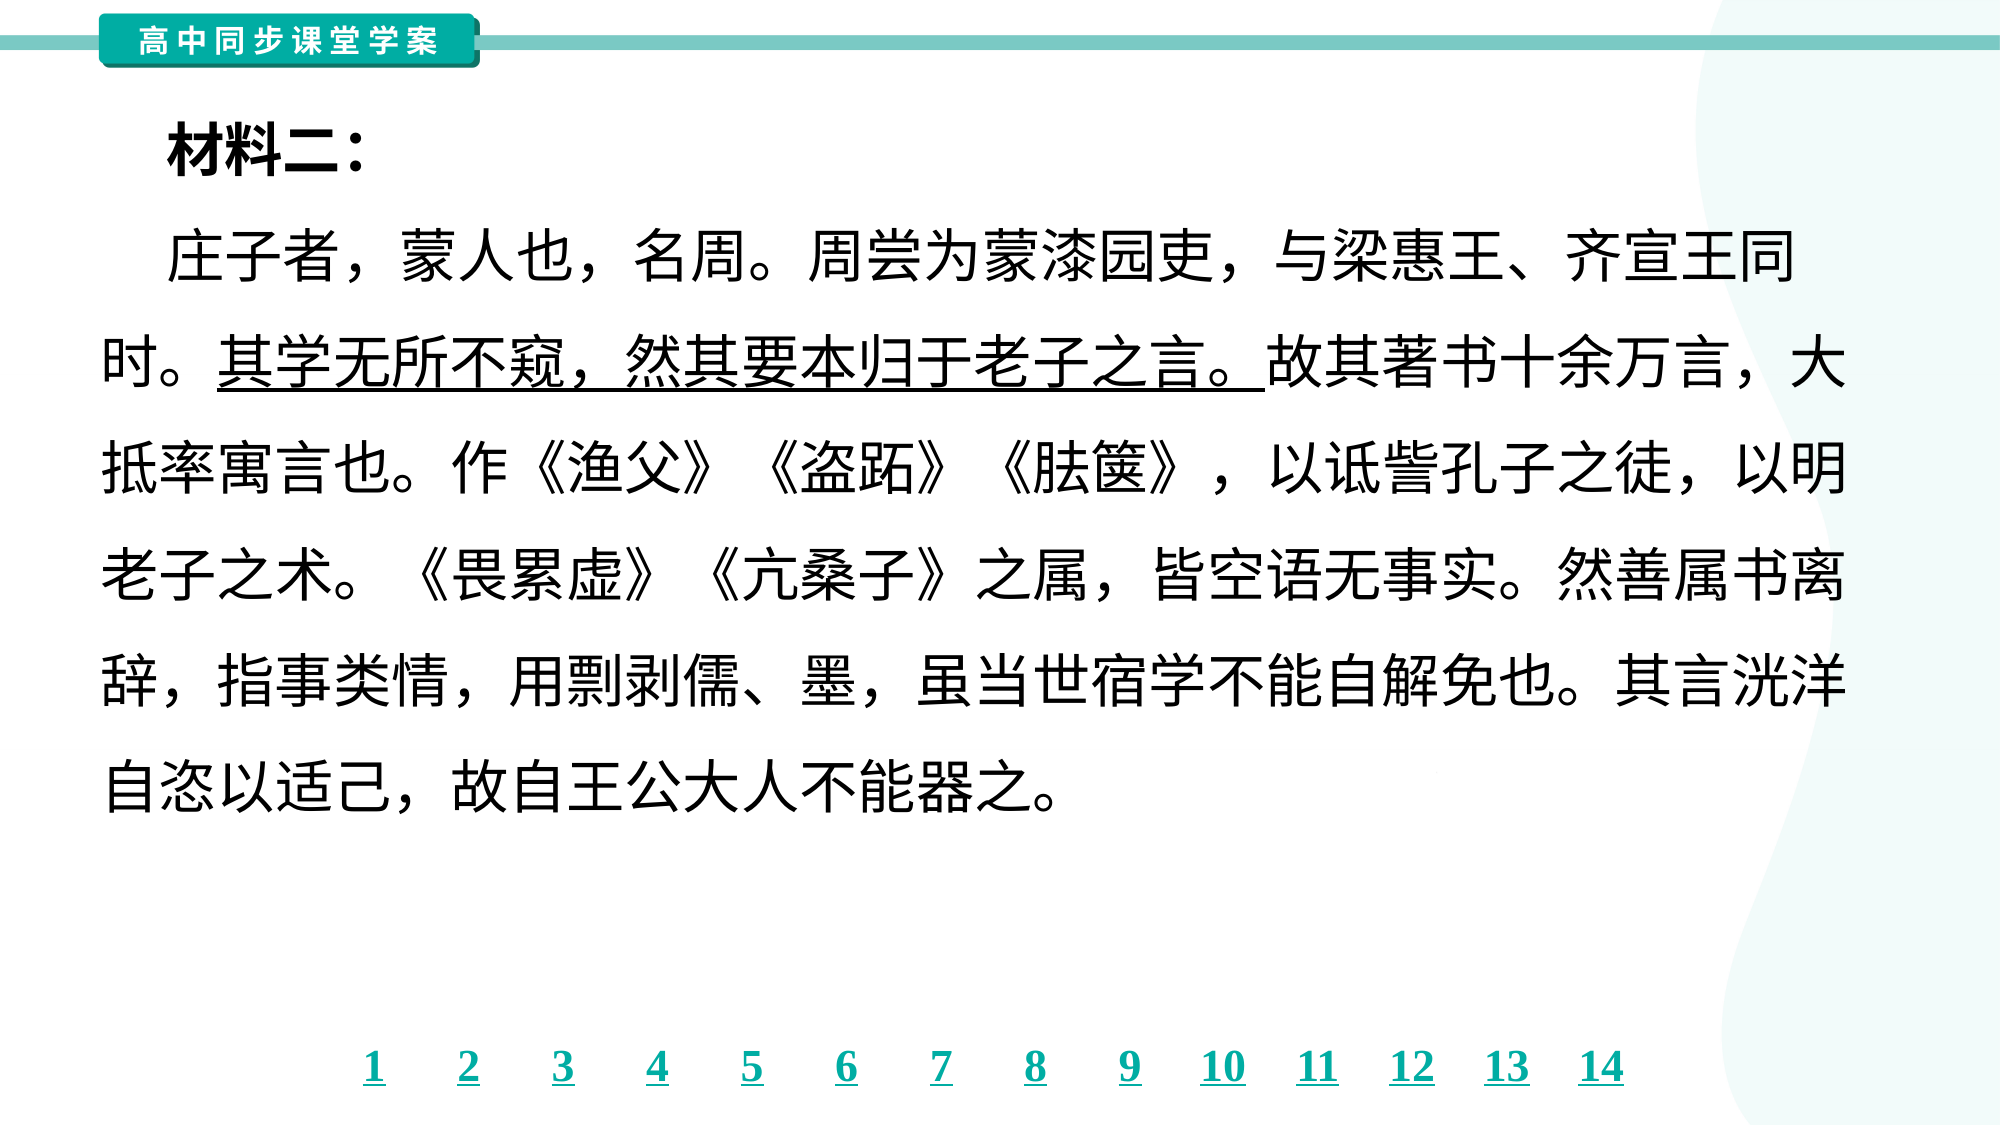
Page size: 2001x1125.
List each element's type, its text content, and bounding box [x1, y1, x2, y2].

text_box 材料二： 庄子者，蒙人也，名周。周尝为蒙漆园吏，与梁惠王、齐宣王同 时。其学无所不窥，然其要本归于老子之言。故其著书十余万言，大 抵率寓言也。作《渔父》《盗跖》《胠箧》，以诋訾孔子之徒，以明 老子之术。《畏累虚》《亢桑子》之属，皆空语无事实。然善属书离 辞，指事类情，用剽剥儒、墨，虽当世宿学不能自解免也。其言洸洋 自恣以适己，故自王公大人不能器之。 [100, 76, 1899, 821]
picture [0, 0, 2000, 1125]
